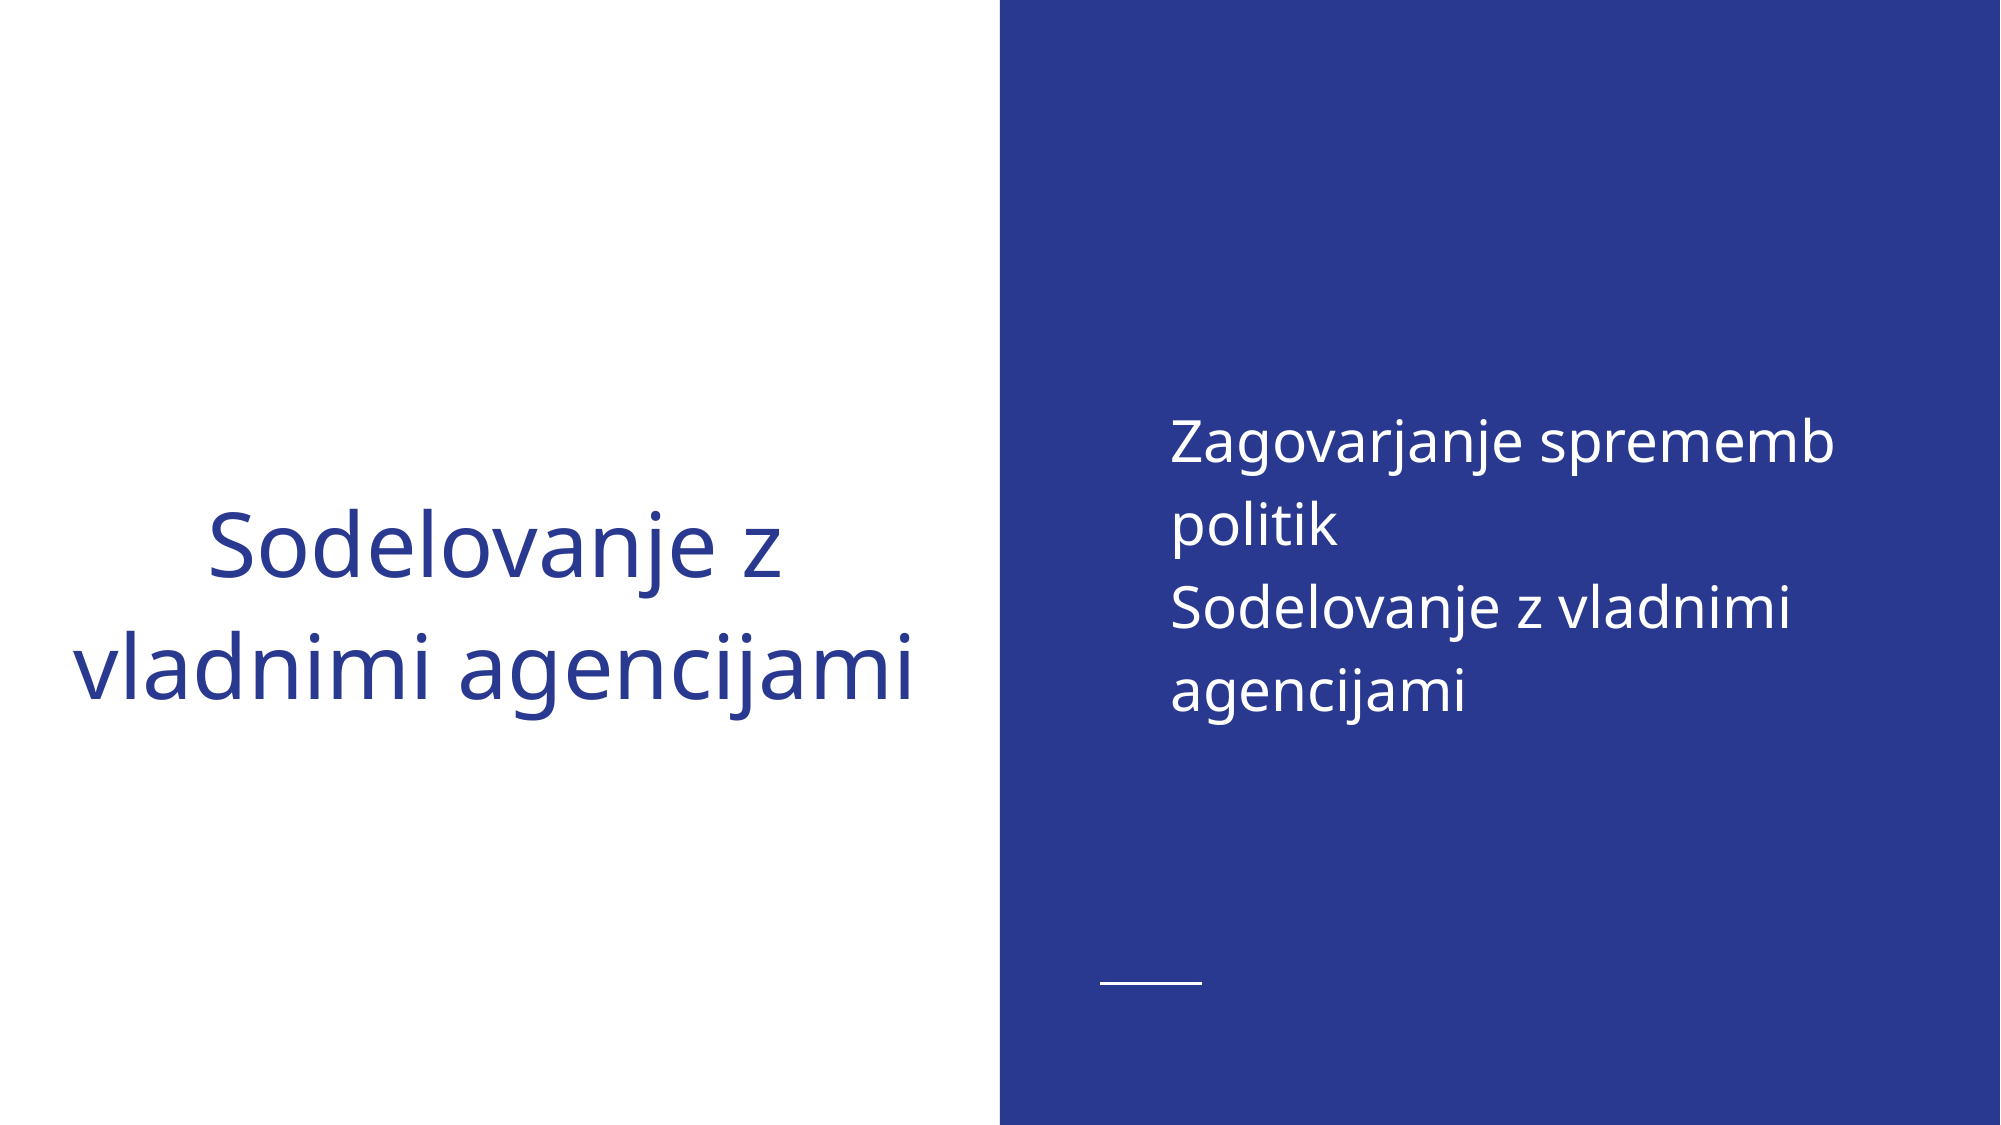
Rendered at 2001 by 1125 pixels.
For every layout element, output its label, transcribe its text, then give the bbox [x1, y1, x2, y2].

title Sodelovanje z vladnimi agencijami [53, 391, 939, 734]
list Zagovarjanje sprememb politik Sodelovanje z vladnimi agencijami [1080, 158, 1920, 967]
